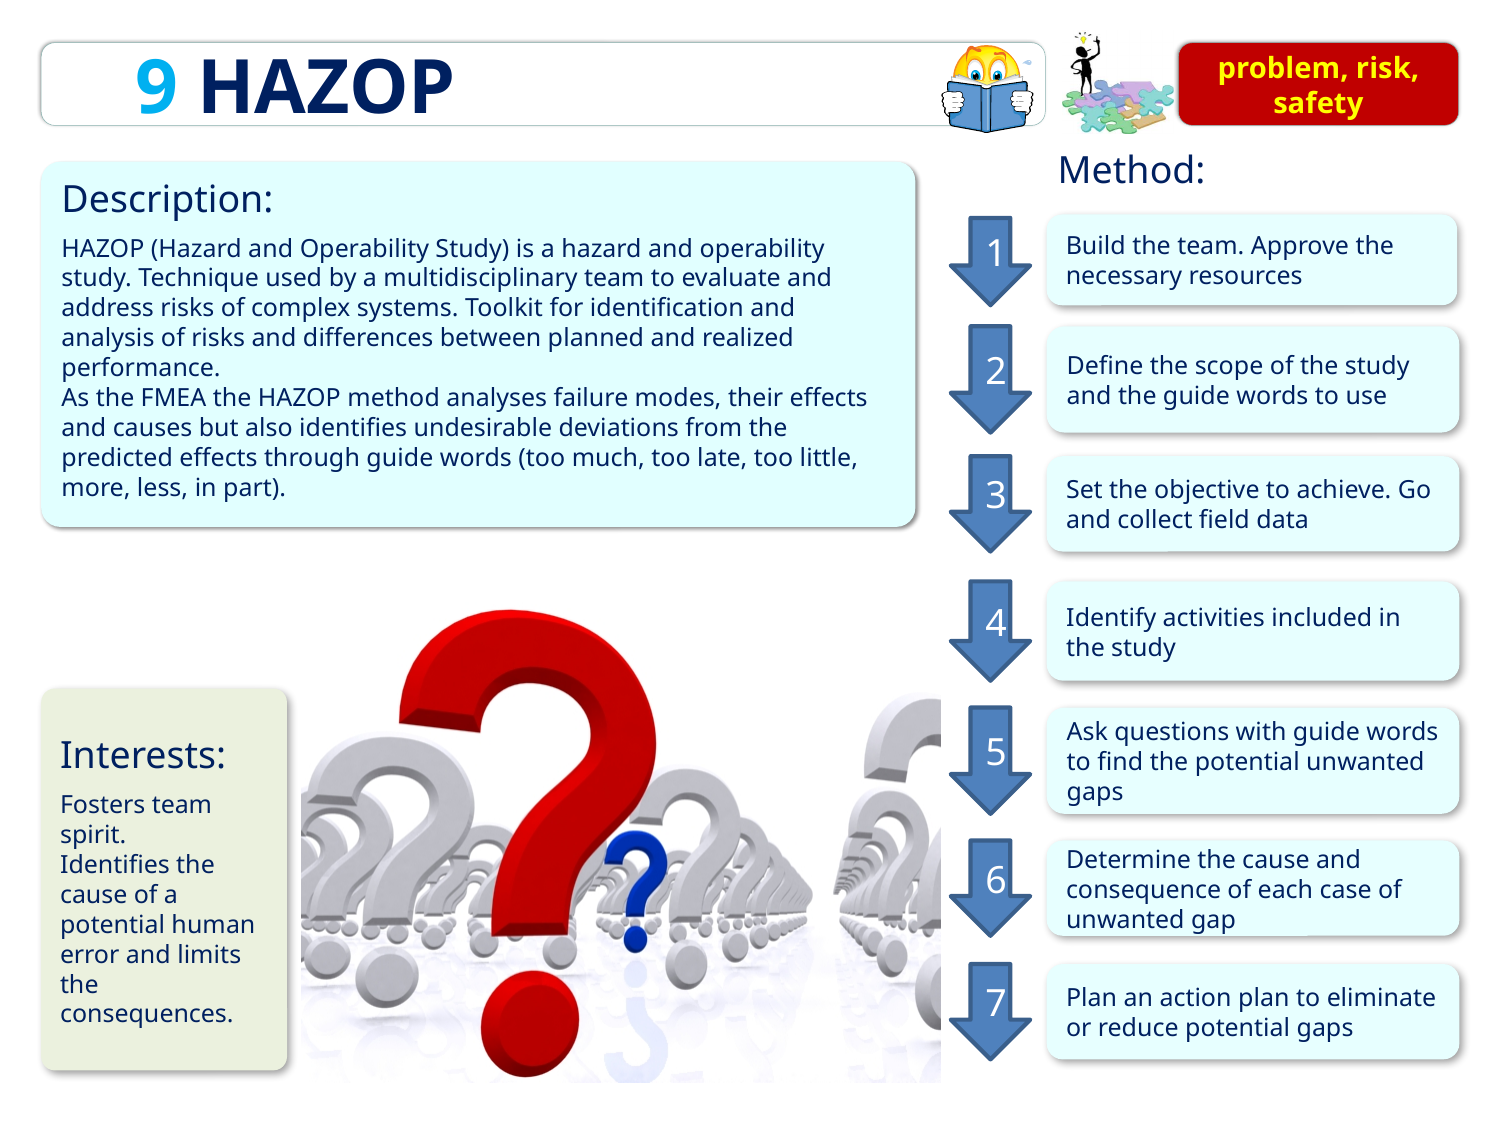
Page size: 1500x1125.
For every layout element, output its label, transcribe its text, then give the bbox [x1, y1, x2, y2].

text_box 5 [948, 705, 1033, 816]
text_box 3 [948, 454, 1033, 554]
text_box Set the objective to achieve. Go and collect field data [1044, 454, 1462, 554]
text_box 6 [948, 838, 1033, 938]
text_box Plan an action plan to eliminate or reduce potential gaps [1044, 961, 1462, 1062]
text_box Determine the cause and consequence of each case of unwanted gap [1044, 838, 1462, 938]
text_box Method: [1040, 136, 1455, 200]
picture [941, 44, 1034, 134]
picture [1062, 30, 1174, 134]
text_box Description: HAZOP (Hazard and Operability Study) is a hazard and operability study. Technique used by a multidisciplinary team to evaluate and address risks of complex systems. Toolkit for identification and analysis of risks and differences between planned and realized performance. As the FMEA the HAZOP method analyses failure modes, their effects and causes but also identifies undesirable deviations from the predicted effects through guide words (too much, too late, too little, more, less, in part). [39, 159, 918, 530]
text_box 1 [948, 215, 1033, 308]
text_box Ask questions with guide words to find the potential unwanted gaps [1044, 705, 1462, 816]
text_box Build the team. Approve the necessary resources [1044, 212, 1460, 308]
text_box 9 HAZOP [39, 40, 1048, 128]
text_box 4 [948, 579, 1033, 683]
text_box 7 [948, 961, 1033, 1062]
text_box Define the scope of the study and the guide words to use [1044, 324, 1462, 435]
picture [300, 602, 941, 1083]
text_box problem, risk, safety [1178, 40, 1461, 128]
text_box 2 [948, 324, 1033, 435]
text_box Identify activities included in the study [1044, 579, 1462, 683]
text_box Interests: Fosters team spirit. Identifies the cause of a potential human error and limits the consequences. [39, 686, 290, 1073]
